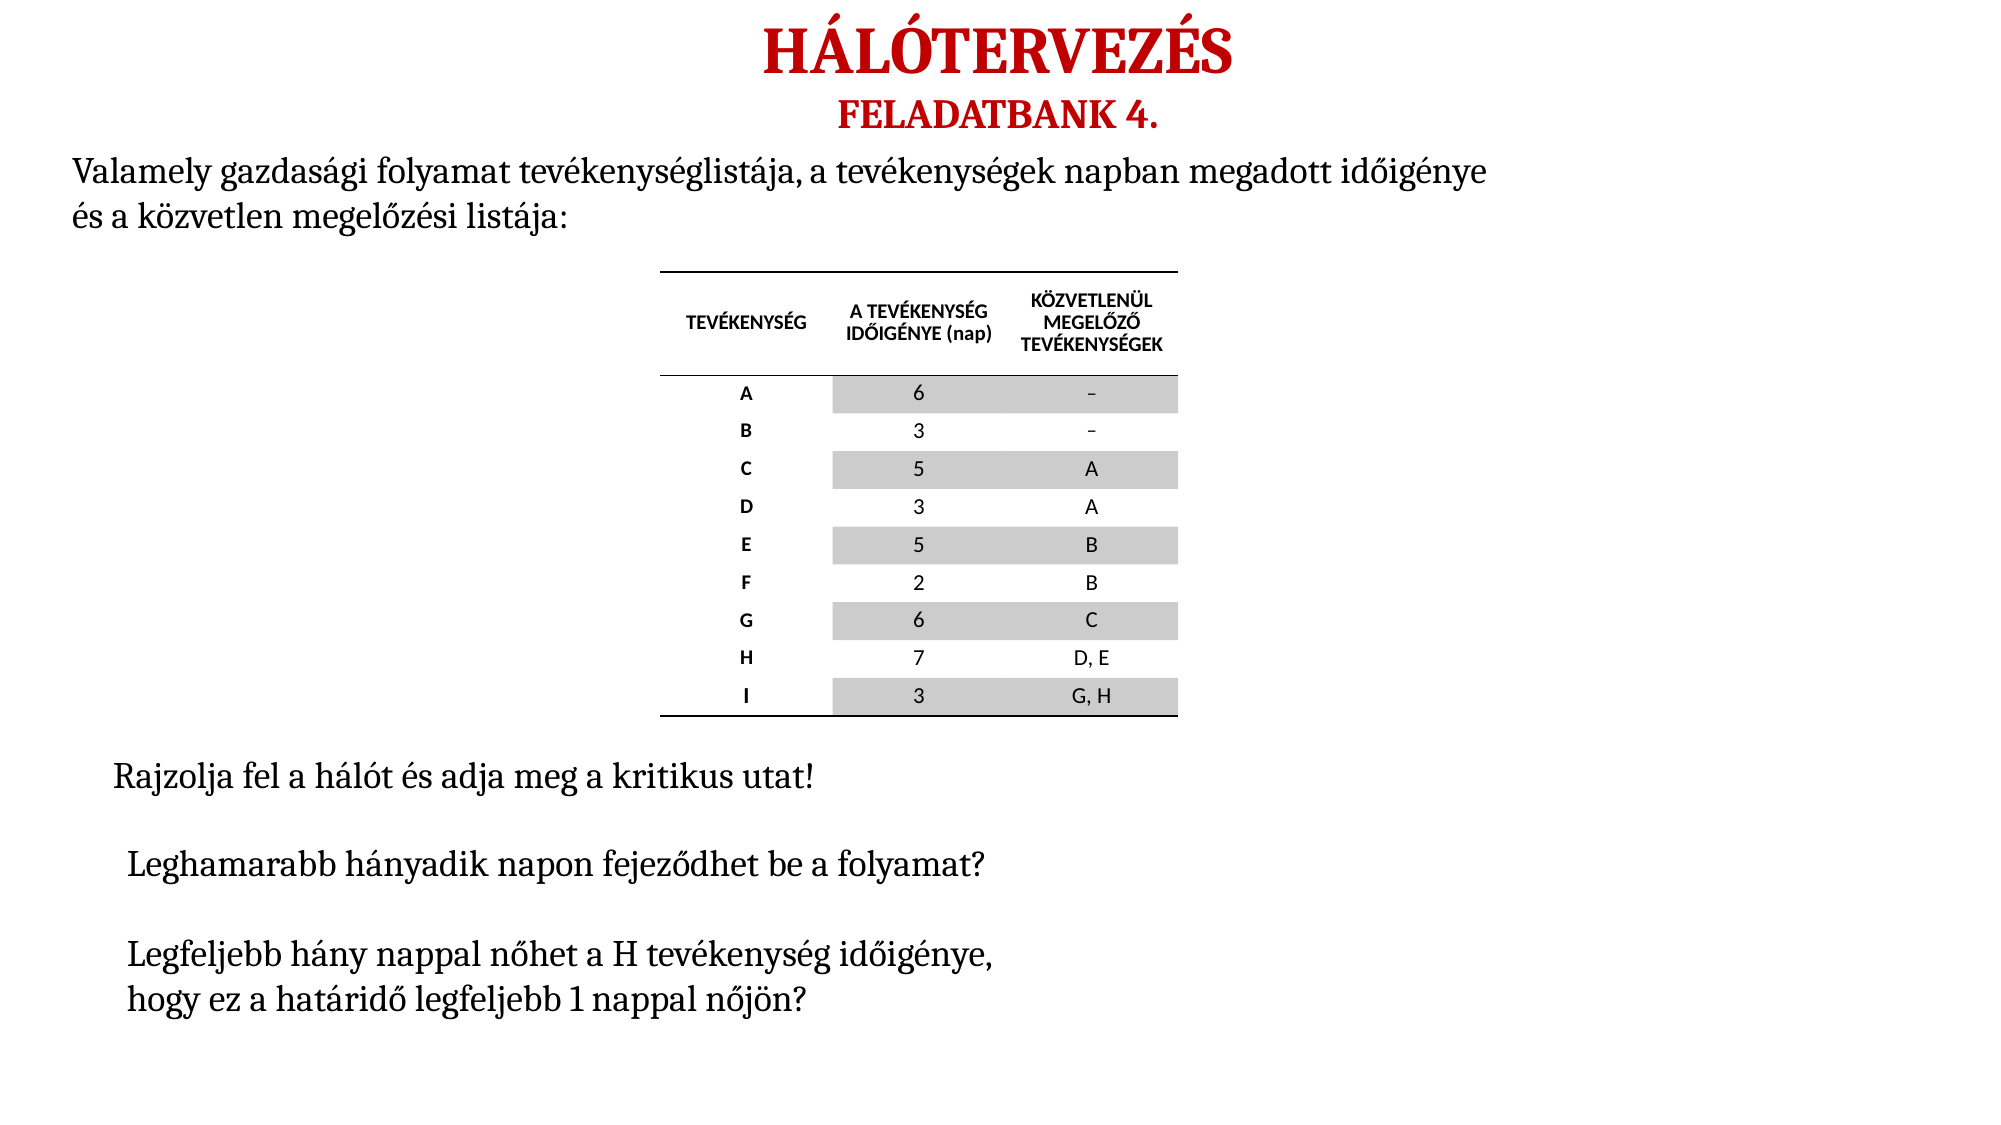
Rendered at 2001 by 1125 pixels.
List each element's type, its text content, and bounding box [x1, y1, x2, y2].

table_cell 5 [833, 527, 1005, 564]
text_box Leghamarabb hányadik napon fejeződhet be a folyamat? Legfeljebb hány nappal nőhet a H tevékenység időigénye, hogy ez a határidő legfeljebb 1 nappal nőjön? [112, 831, 1010, 1027]
text_box Rajzolja fel a hálót és adja meg a kritikus utat! [98, 743, 832, 804]
table_header A TEVÉKENYSÉG IDŐIGÉNYE (nap) [833, 273, 1005, 375]
table_header KÖZVETLENÜL MEGELŐZŐ TEVÉKENYSÉGEK [1005, 273, 1178, 375]
table_cell C [660, 451, 833, 489]
table_cell G, H [1005, 678, 1178, 715]
table_cell A [1005, 489, 1178, 527]
table_cell 5 [833, 451, 1005, 489]
text_box Valamely gazdasági folyamat tevékenységlistája, a tevékenységek napban megadott időigénye és a közvetlen megelőzési listája: [57, 138, 1506, 244]
table_cell 6 [833, 602, 1005, 640]
table_cell – [1005, 376, 1178, 413]
table_cell G [660, 602, 833, 640]
table_cell D [660, 489, 833, 527]
table_cell 3 [833, 678, 1005, 715]
table_cell 6 [833, 376, 1005, 413]
table_cell 2 [833, 564, 1005, 602]
table_cell 3 [833, 489, 1005, 527]
table_cell H [660, 640, 833, 678]
table_cell B [1005, 527, 1178, 564]
table_cell 7 [833, 640, 1005, 678]
table_cell C [1005, 602, 1178, 640]
table_header TEVÉKENYSÉG [660, 273, 833, 375]
table_cell 3 [833, 413, 1005, 451]
table_cell D, E [1005, 640, 1178, 678]
table_cell A [1005, 451, 1178, 489]
table_cell – [1005, 413, 1178, 451]
table_cell B [1005, 564, 1178, 602]
table_cell I [660, 678, 833, 715]
table_cell A [660, 376, 833, 413]
table_cell B [660, 413, 833, 451]
text_box HÁLÓTERVEZÉS FELADATBANK 4. [273, 0, 1723, 145]
table_cell E [660, 527, 833, 564]
table_cell F [660, 564, 833, 602]
